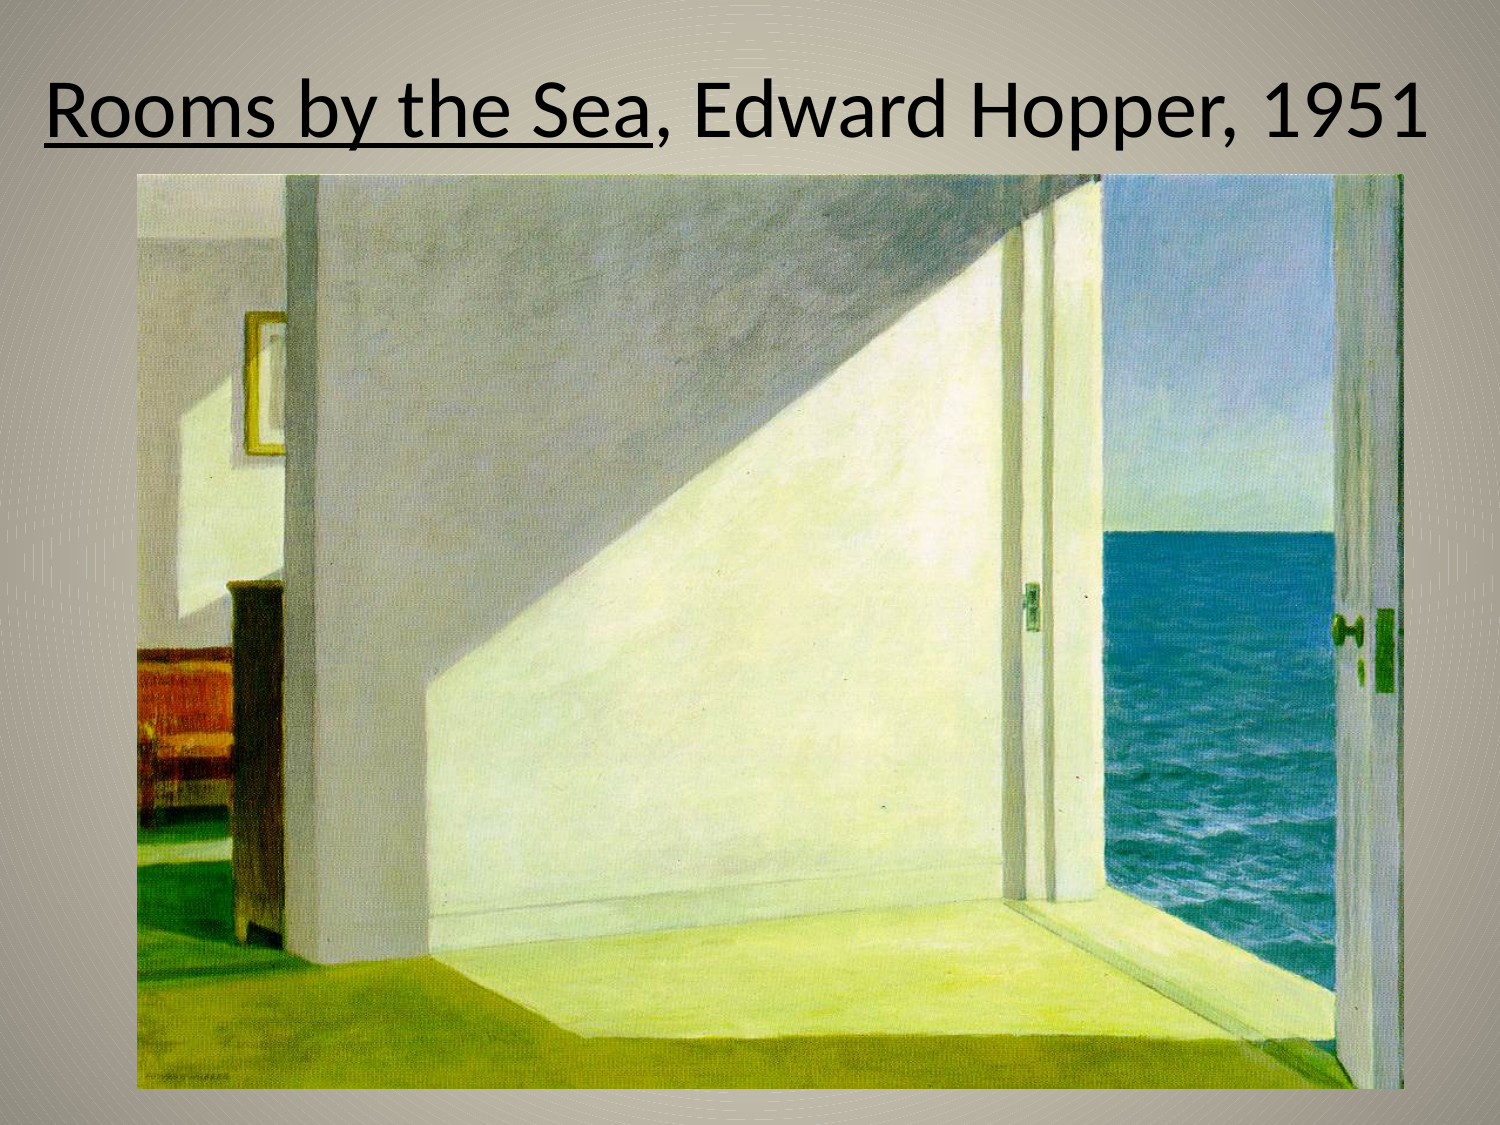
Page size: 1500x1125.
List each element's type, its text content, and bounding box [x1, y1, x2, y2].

title Rooms by the Sea, Edward Hopper, 1951 [0, 45, 1475, 163]
picture [137, 174, 1404, 1089]
